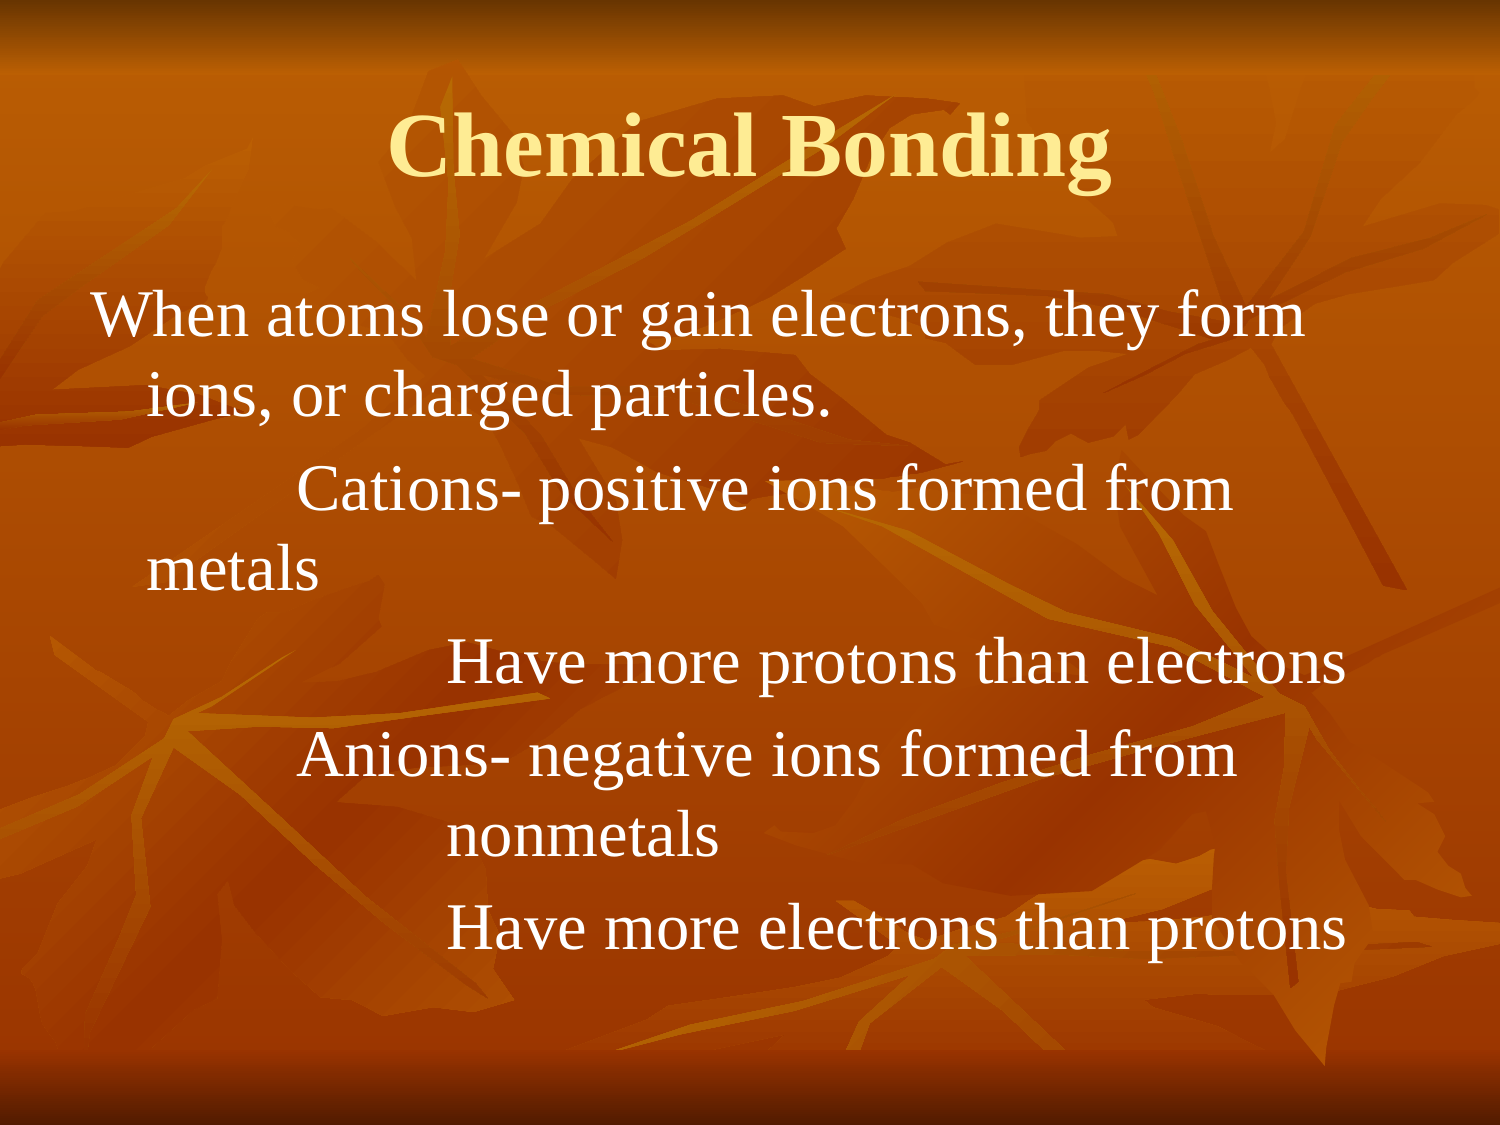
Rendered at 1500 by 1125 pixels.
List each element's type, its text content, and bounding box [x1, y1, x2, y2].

list When atoms lose or gain electrons, they form ions, or charged particles. Cations- positive ions formed from metals Have more protons than electrons Anions- negative ions formed from nonmetals Have more electrons than protons [74, 262, 1426, 1006]
title Chemical Bonding [74, 45, 1426, 234]
